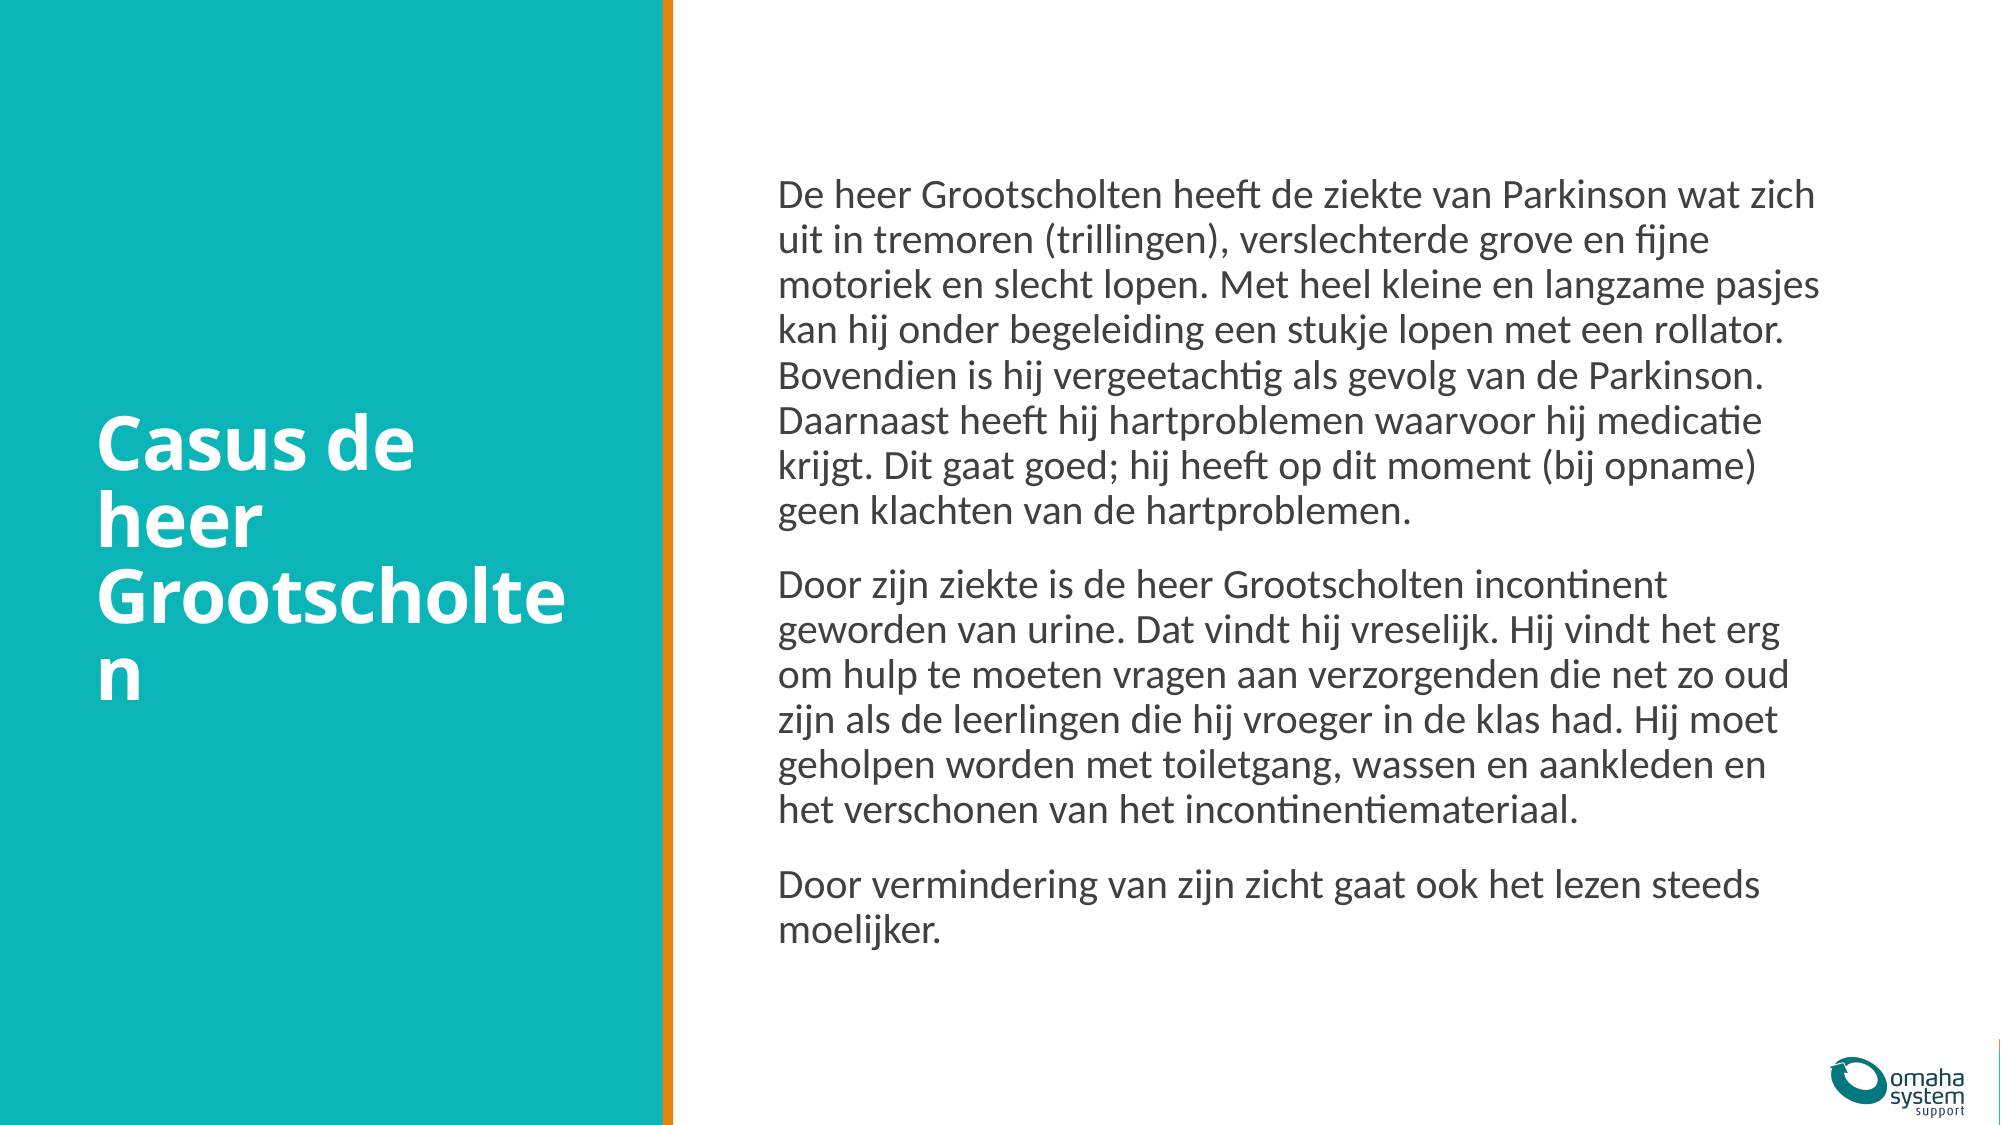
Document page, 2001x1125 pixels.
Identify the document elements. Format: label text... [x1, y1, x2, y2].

title Casus de heer Grootscholten [80, 99, 587, 1026]
text_box [0, 0, 661, 1125]
text_box [674, 0, 2000, 1125]
picture [1829, 1057, 1964, 1119]
list De heer Grootscholten heeft de ziekte van Parkinson wat zich uit in tremoren (trillingen), verslechterde grove en fijne motoriek en slecht lopen. Met heel kleine en langzame pasjes kan hij onder begeleiding een stukje lopen met een rollator. Bovendien is hij vergeetachtig als gevolg van de Parkinson. Daarnaast heeft hij hartproblemen waarvoor hij medicatie krijgt. Dit gaat goed; hij heeft op dit moment (bij opname) geen klachten van de hartproblemen. Door zijn ziekte is de heer Grootscholten incontinent geworden van urine. Dat vindt hij vreselijk. Hij vindt het erg om hulp te moeten vragen aan verzorgenden die net zo oud zijn als de leerlingen die hij vroeger in de klas had. Hij moet geholpen worden met toiletgang, wassen en aankleden en het verschonen van het incontinentiemateriaal. Door vermindering van zijn zicht gaat ook het lezen steeds moelijker. [777, 99, 1830, 1026]
text_box [661, 0, 674, 1125]
